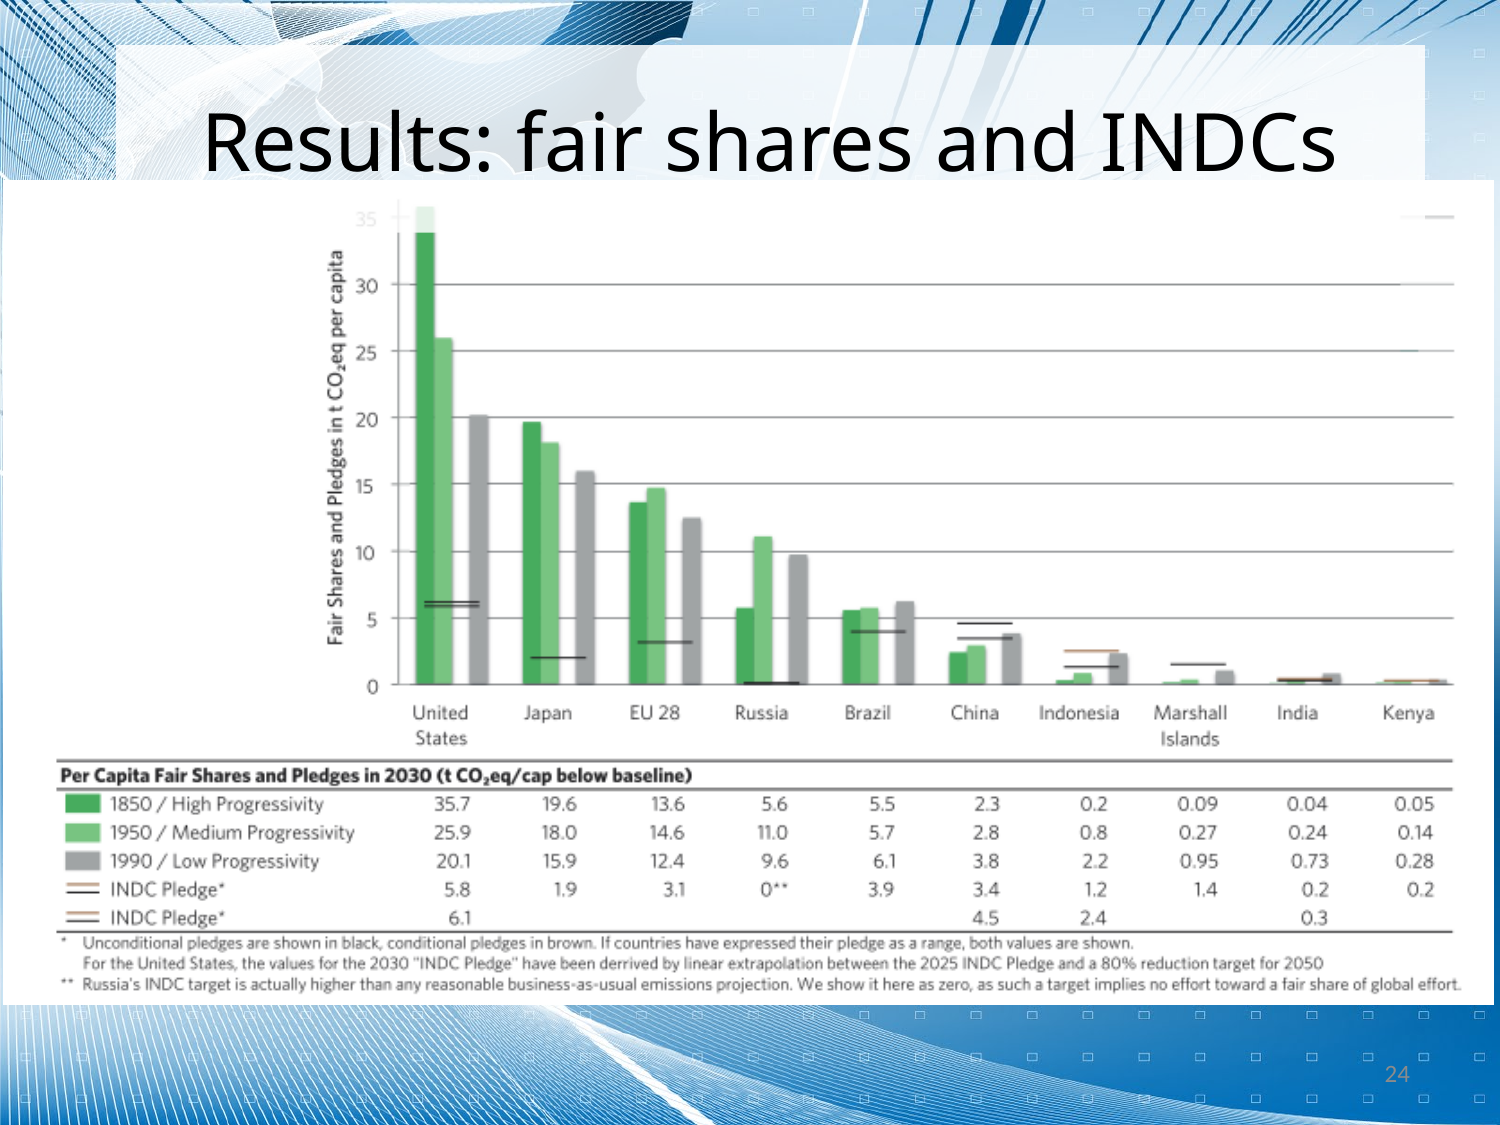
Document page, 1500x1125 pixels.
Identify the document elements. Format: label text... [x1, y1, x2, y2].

title Results: fair shares and INDCs [115, 45, 1425, 178]
picture [0, 0, 1500, 1125]
slide_number 24 [1074, 1042, 1425, 1103]
